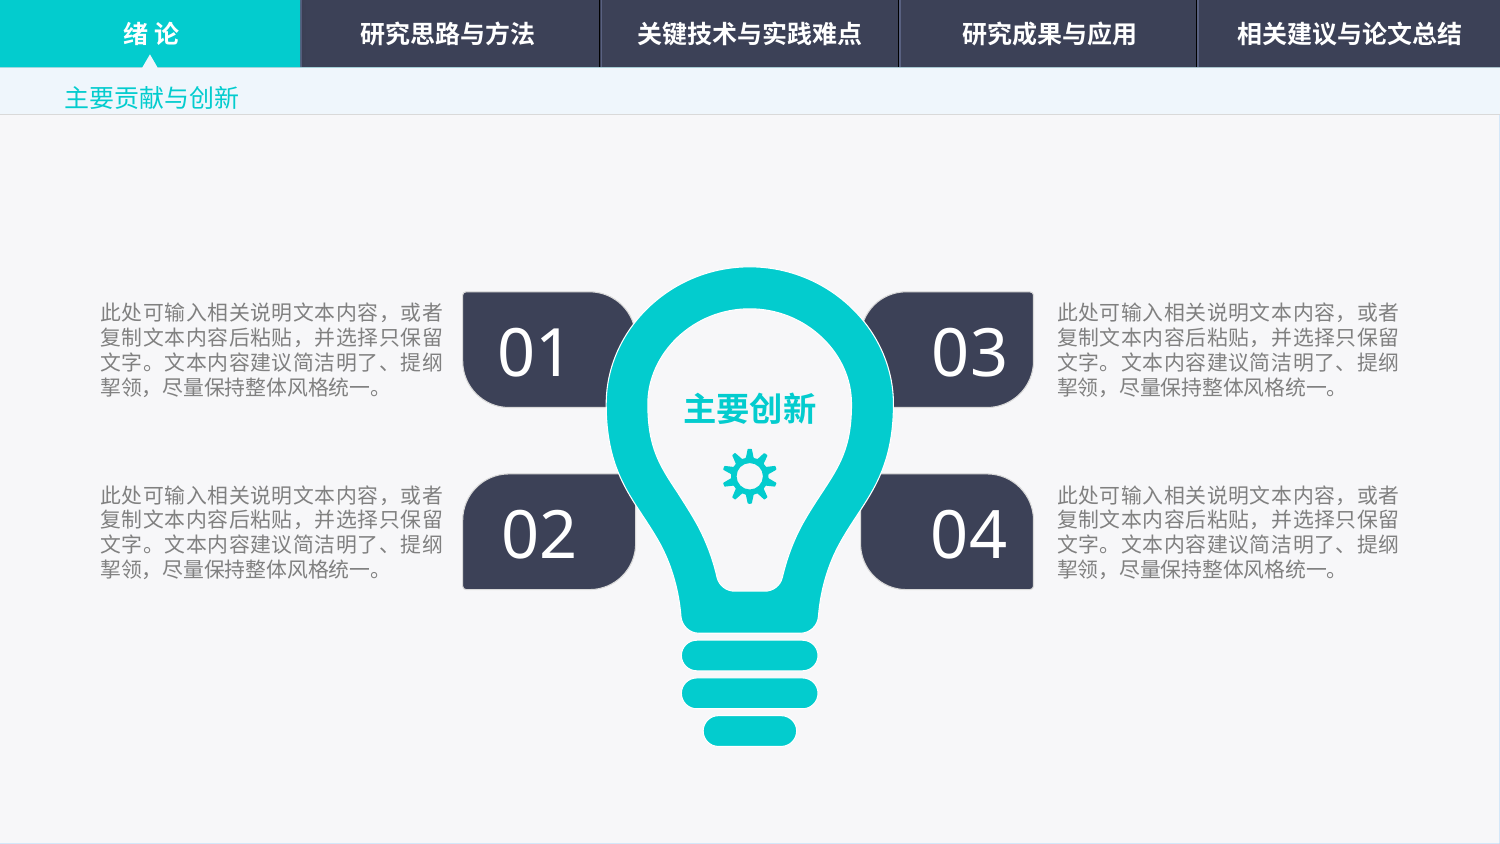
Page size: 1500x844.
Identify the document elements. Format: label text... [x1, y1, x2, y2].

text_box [605, 266, 894, 747]
text_box 此处可输入相关说明文本内容，或者复制文本内容后粘贴，并选择只保留文字。文本内容建议简洁明了、提纲挈领，尽量保持整体风格统一。 [1057, 299, 1400, 400]
text_box 此处可输入相关说明文本内容，或者复制文本内容后粘贴，并选择只保留文字。文本内容建议简洁明了、提纲挈领，尽量保持整体风格统一。 [1057, 482, 1400, 583]
text_box 相关建议与论文总结 [1199, 9, 1500, 59]
text_box 此处可输入相关说明文本内容，或者复制文本内容后粘贴，并选择只保留文字。文本内容建议简洁明了、提纲挈领，尽量保持整体风格统一。 [100, 482, 443, 583]
text_box 主要贡献与创新 [49, 59, 254, 120]
text_box 03 [917, 302, 1024, 397]
text_box [898, 471, 1036, 592]
text_box [460, 289, 600, 410]
text_box 关键技术与实践难点 [599, 9, 899, 59]
text_box [898, 289, 1036, 410]
text_box 研究思路与方法 [297, 9, 599, 59]
text_box 01 [482, 302, 589, 397]
text_box 研究成果与应用 [899, 9, 1199, 59]
text_box 02 [486, 484, 593, 580]
text_box 绪 论 [0, 9, 297, 59]
text_box 此处可输入相关说明文本内容，或者复制文本内容后粘贴，并选择只保留文字。文本内容建议简洁明了、提纲挈领，尽量保持整体风格统一。 [100, 299, 443, 400]
text_box [460, 471, 600, 592]
text_box 04 [916, 484, 1022, 580]
